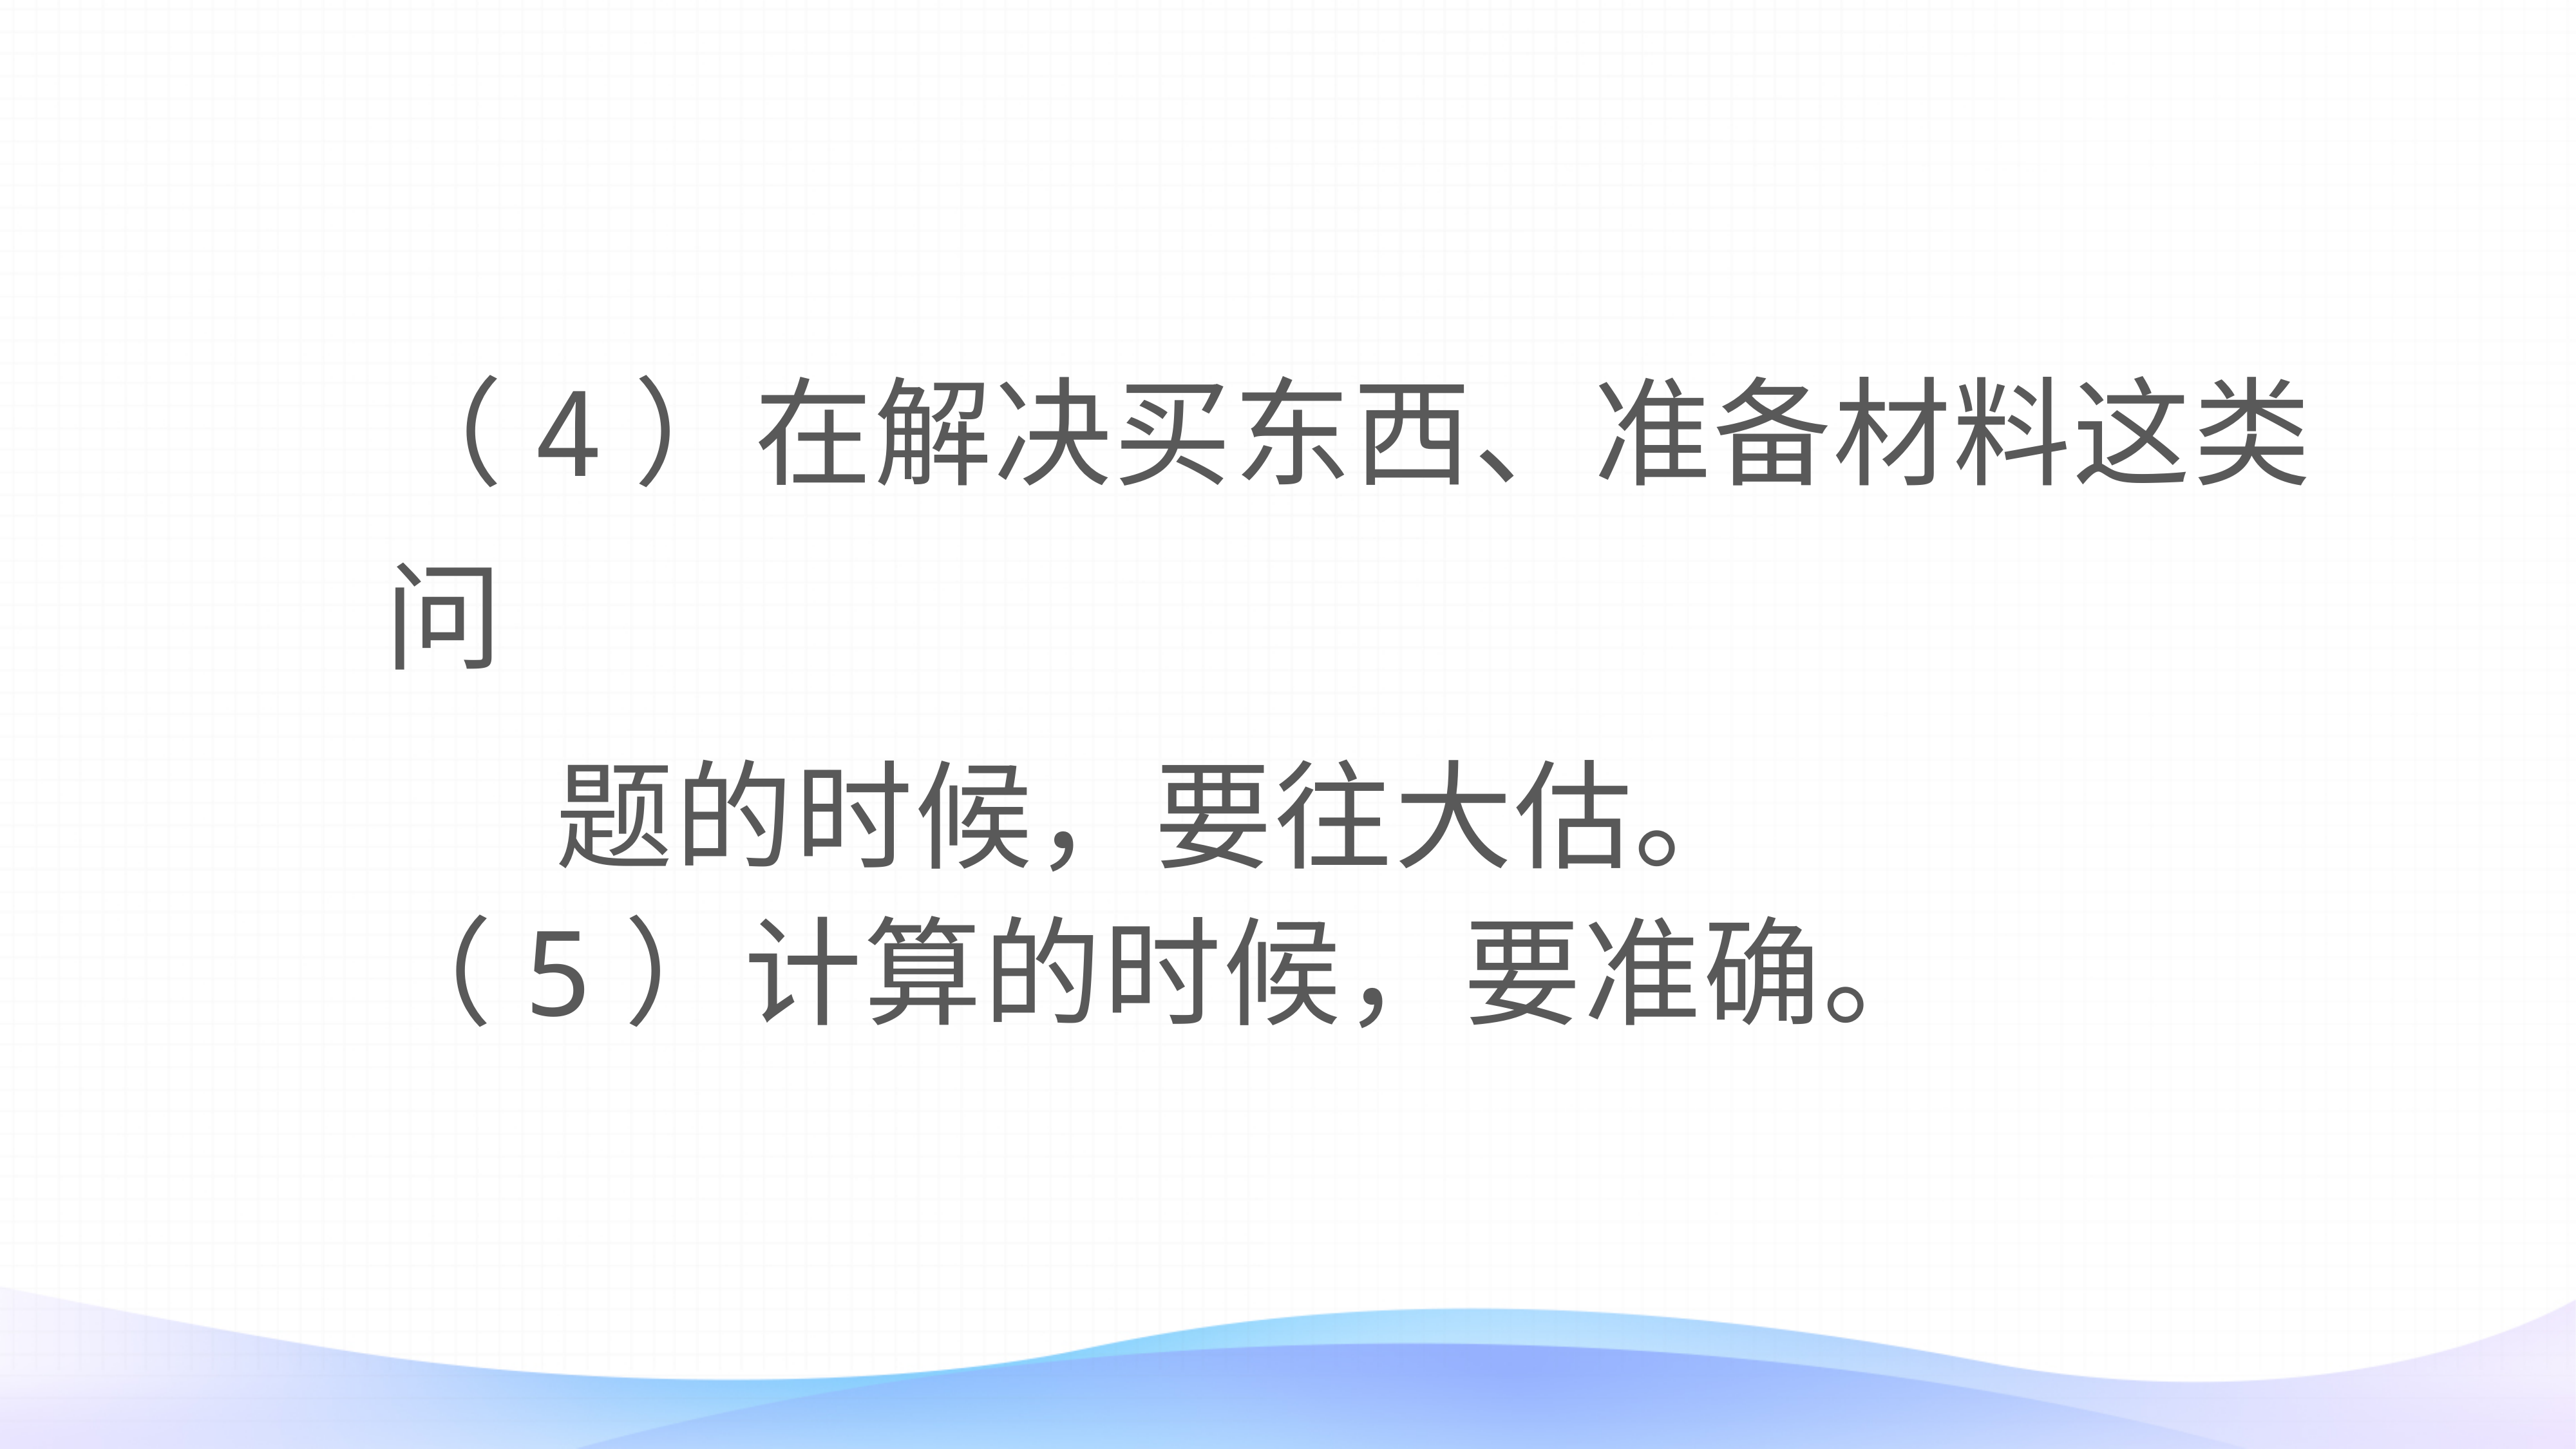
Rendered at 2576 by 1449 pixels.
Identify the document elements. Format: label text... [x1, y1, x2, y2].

text_box （5）计算的时候，要准确。 [364, 855, 1951, 1045]
text_box （4）在解决买东西、准备材料这类问 题的时候，要往大估。 [374, 316, 2421, 506]
picture [0, 0, 2576, 1449]
